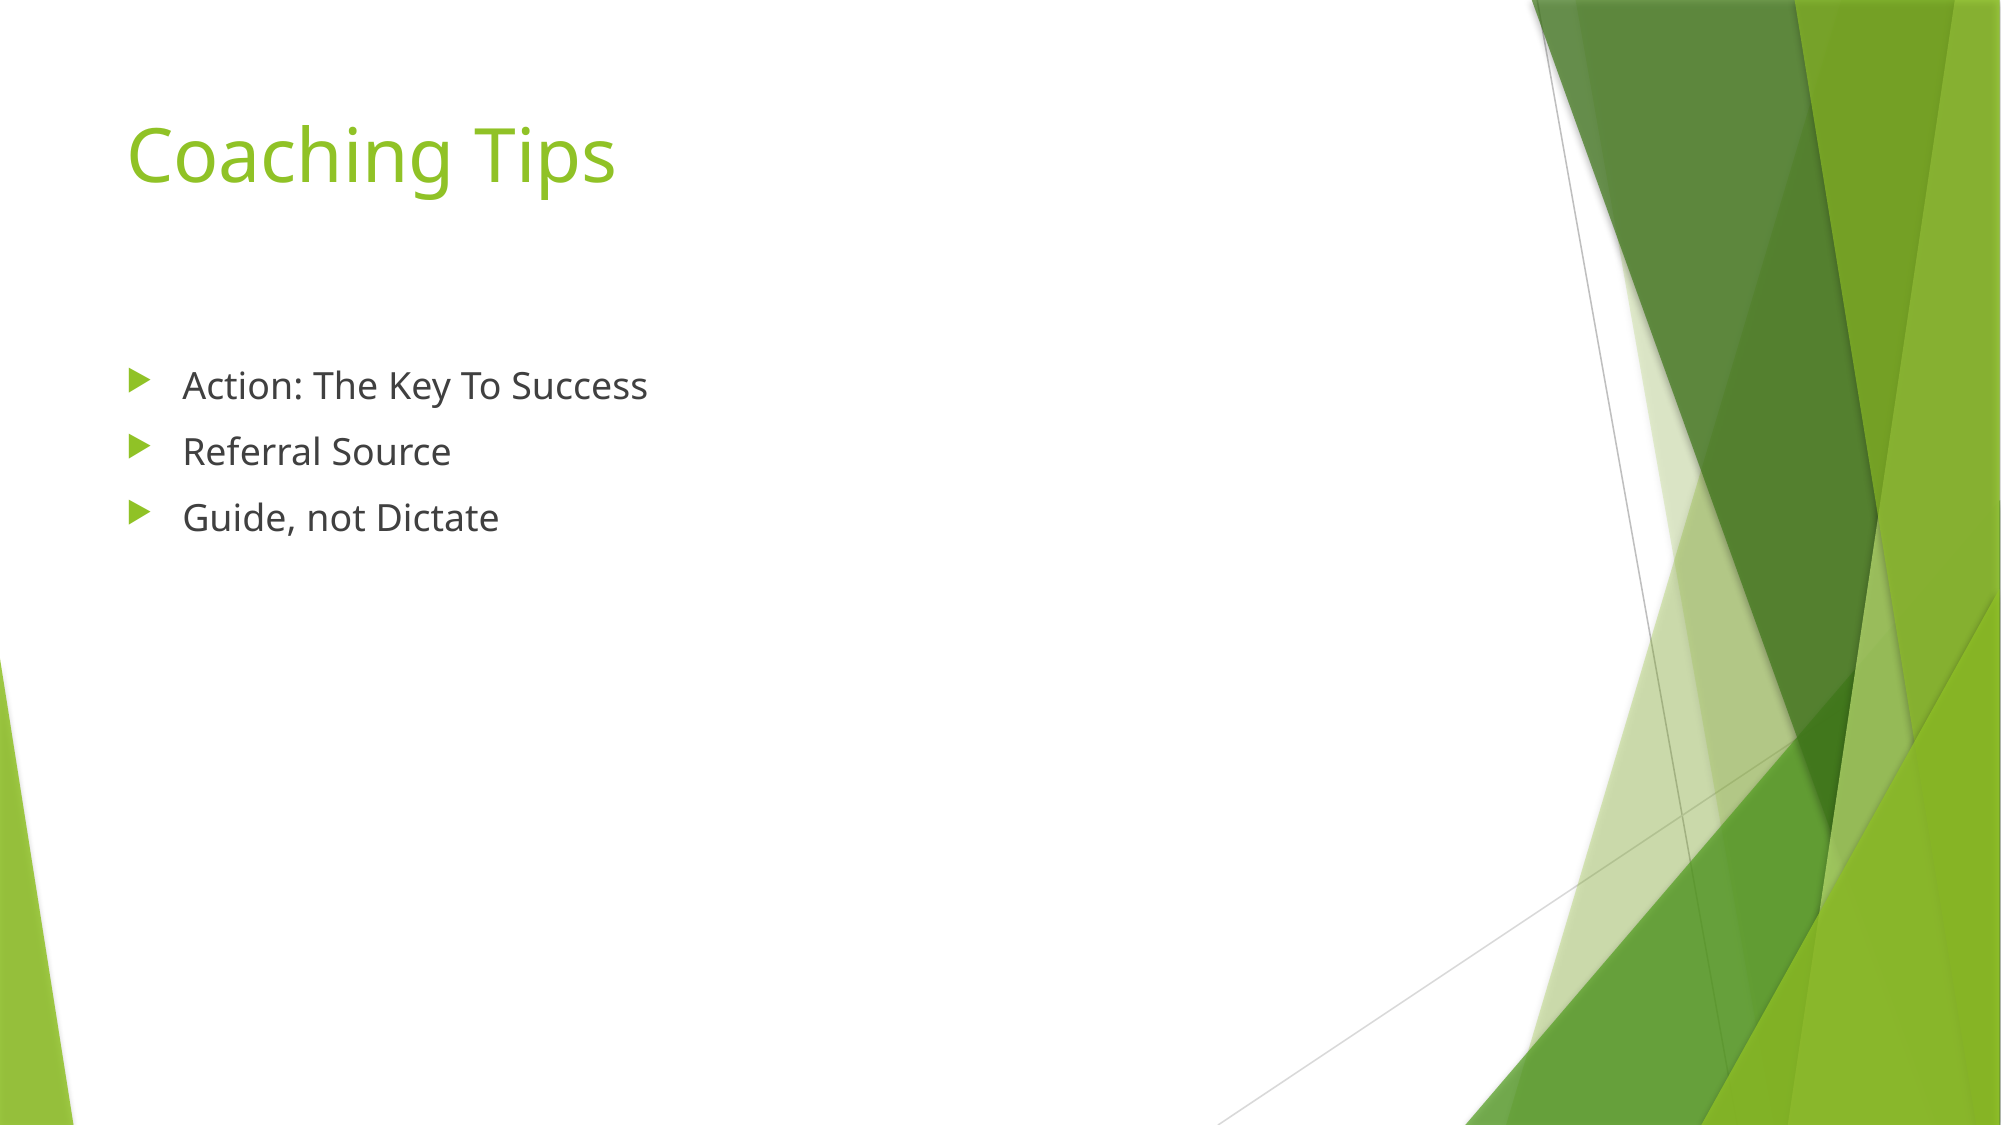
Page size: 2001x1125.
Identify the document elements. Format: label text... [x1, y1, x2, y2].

title Coaching Tips [111, 99, 1522, 317]
list Action: The Key To Success Referral Source Guide, not Dictate [111, 354, 1522, 992]
